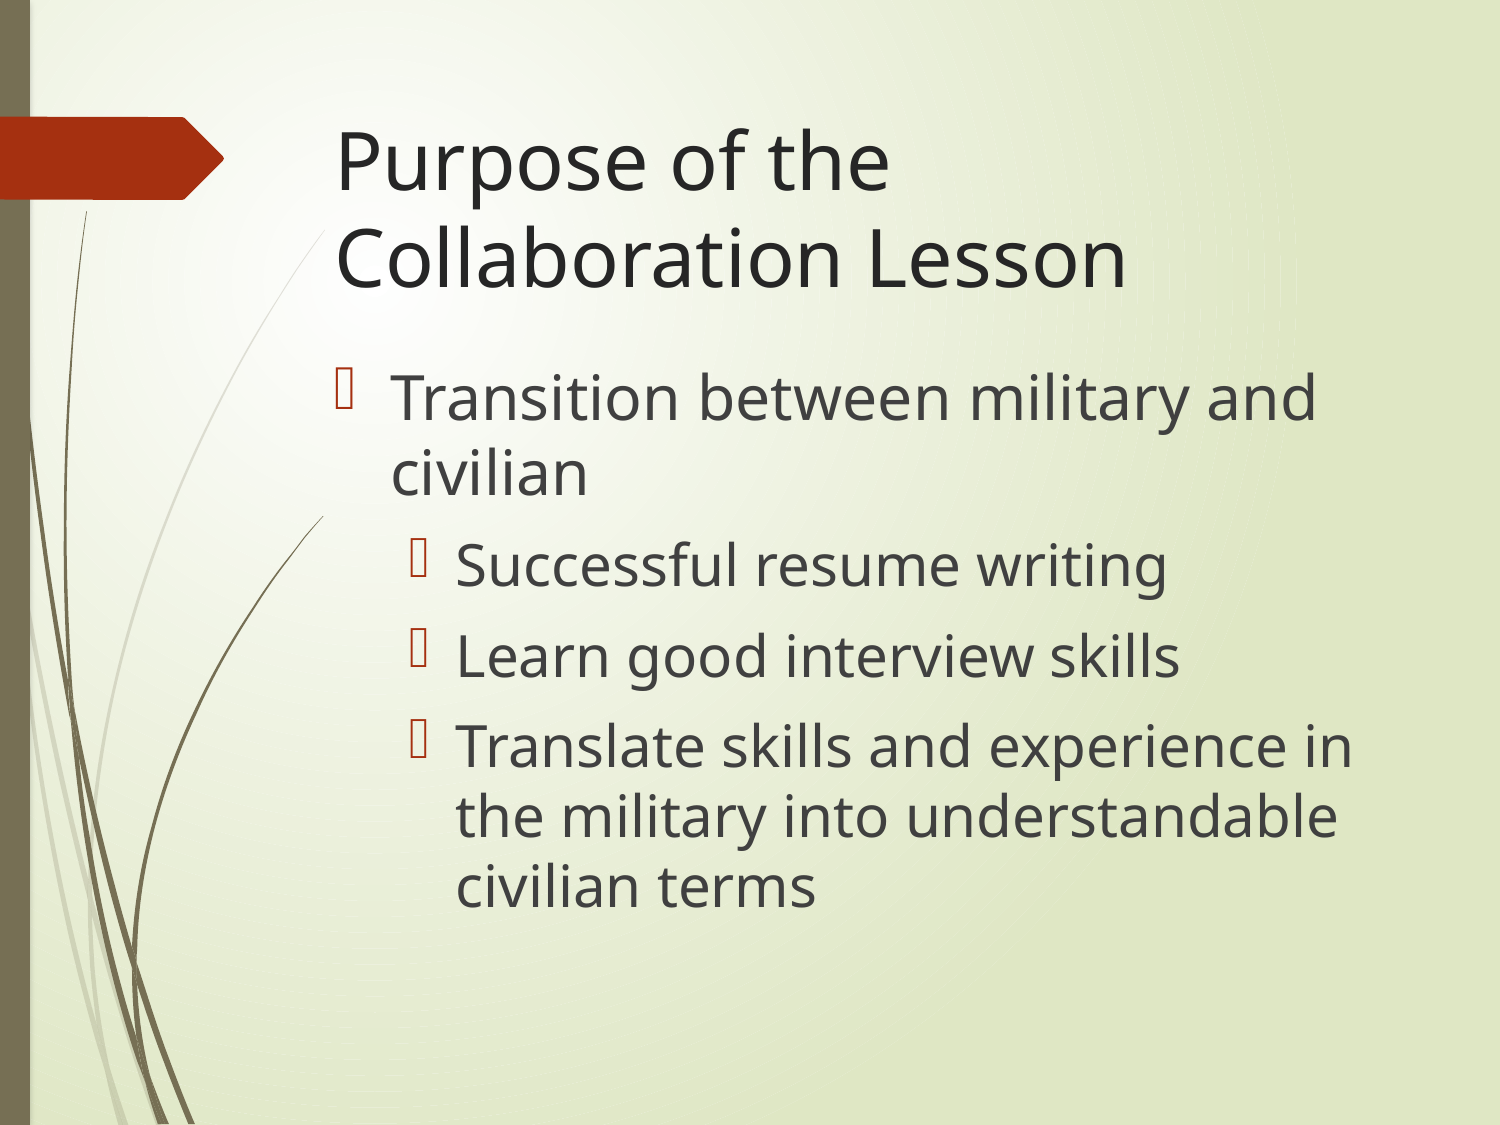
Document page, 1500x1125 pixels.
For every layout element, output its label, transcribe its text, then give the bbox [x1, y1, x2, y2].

title Purpose of the Collaboration Lesson [319, 102, 1400, 313]
list Transition between military and civilian Successful resume writing Learn good interview skills Translate skills and experience in the military into understandable civilian terms [318, 350, 1400, 970]
